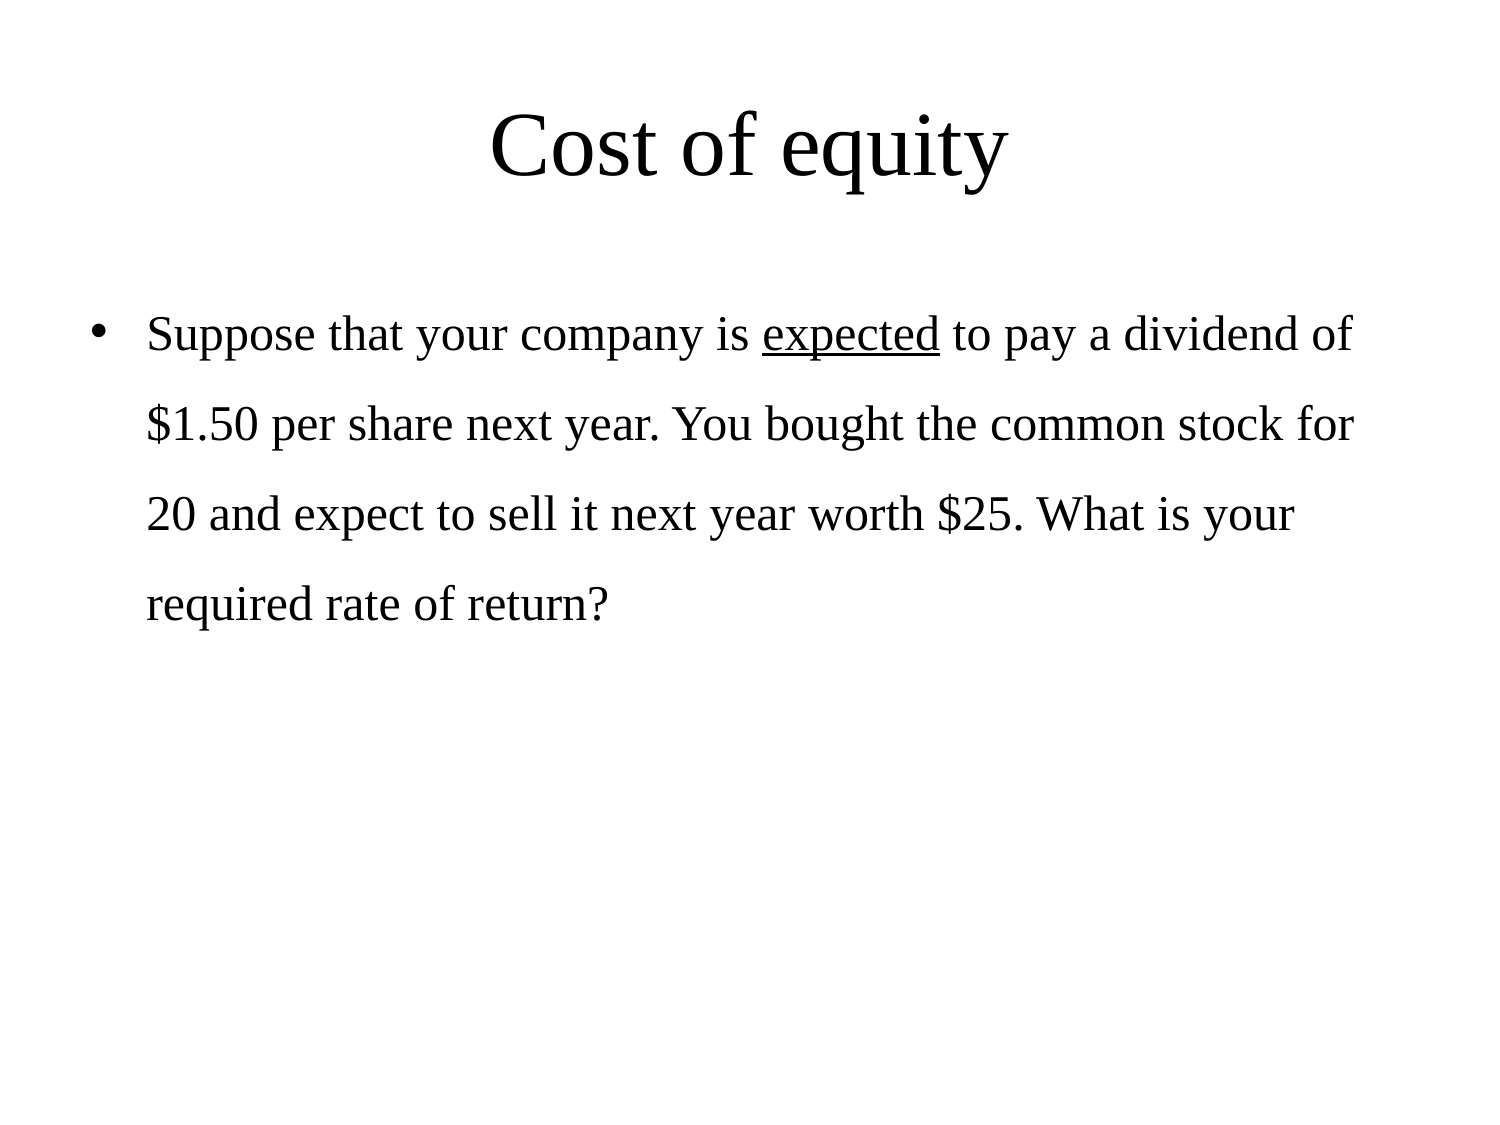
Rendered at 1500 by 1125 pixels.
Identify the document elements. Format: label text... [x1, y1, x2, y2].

list Suppose that your company is expected to pay a dividend of $1.50 per share next year. You bought the common stock for 20 and expect to sell it next year worth $25. What is your required rate of return? [75, 262, 1425, 1005]
title Cost of equity [75, 45, 1425, 233]
